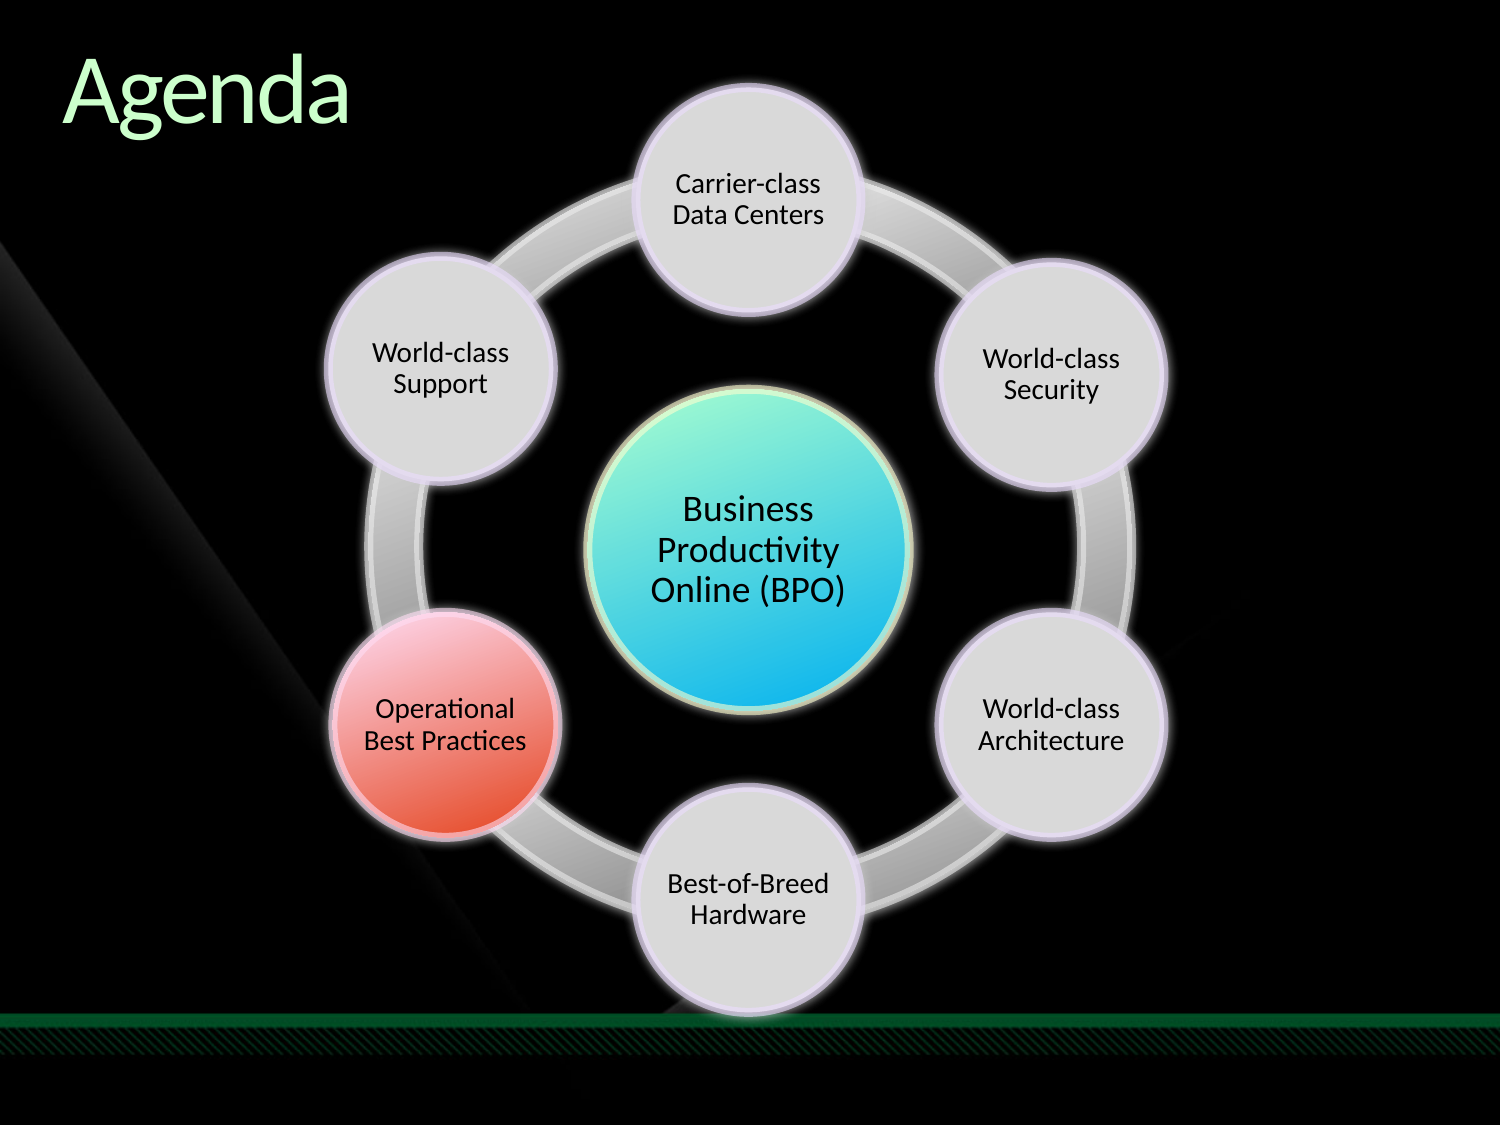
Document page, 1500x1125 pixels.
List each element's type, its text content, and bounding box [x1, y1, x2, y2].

text_box [864, 801, 1000, 912]
picture [0, 0, 1500, 1125]
text_box [867, 180, 1007, 295]
text_box World-class Architecture [934, 607, 1169, 842]
text_box Business Productivity Online (BPO) [583, 384, 914, 716]
text_box Carrier-class Data Centers [631, 82, 866, 317]
text_box [495, 181, 631, 296]
title Agenda [62, 37, 1438, 147]
text_box [364, 472, 428, 625]
text_box Best-of-Breed Hardware [631, 782, 866, 1017]
text_box Operational Best Practices [328, 607, 563, 842]
text_box [498, 800, 634, 911]
text_box [1072, 473, 1137, 626]
text_box World-class Security [934, 257, 1169, 492]
text_box World-class Support [323, 251, 558, 486]
